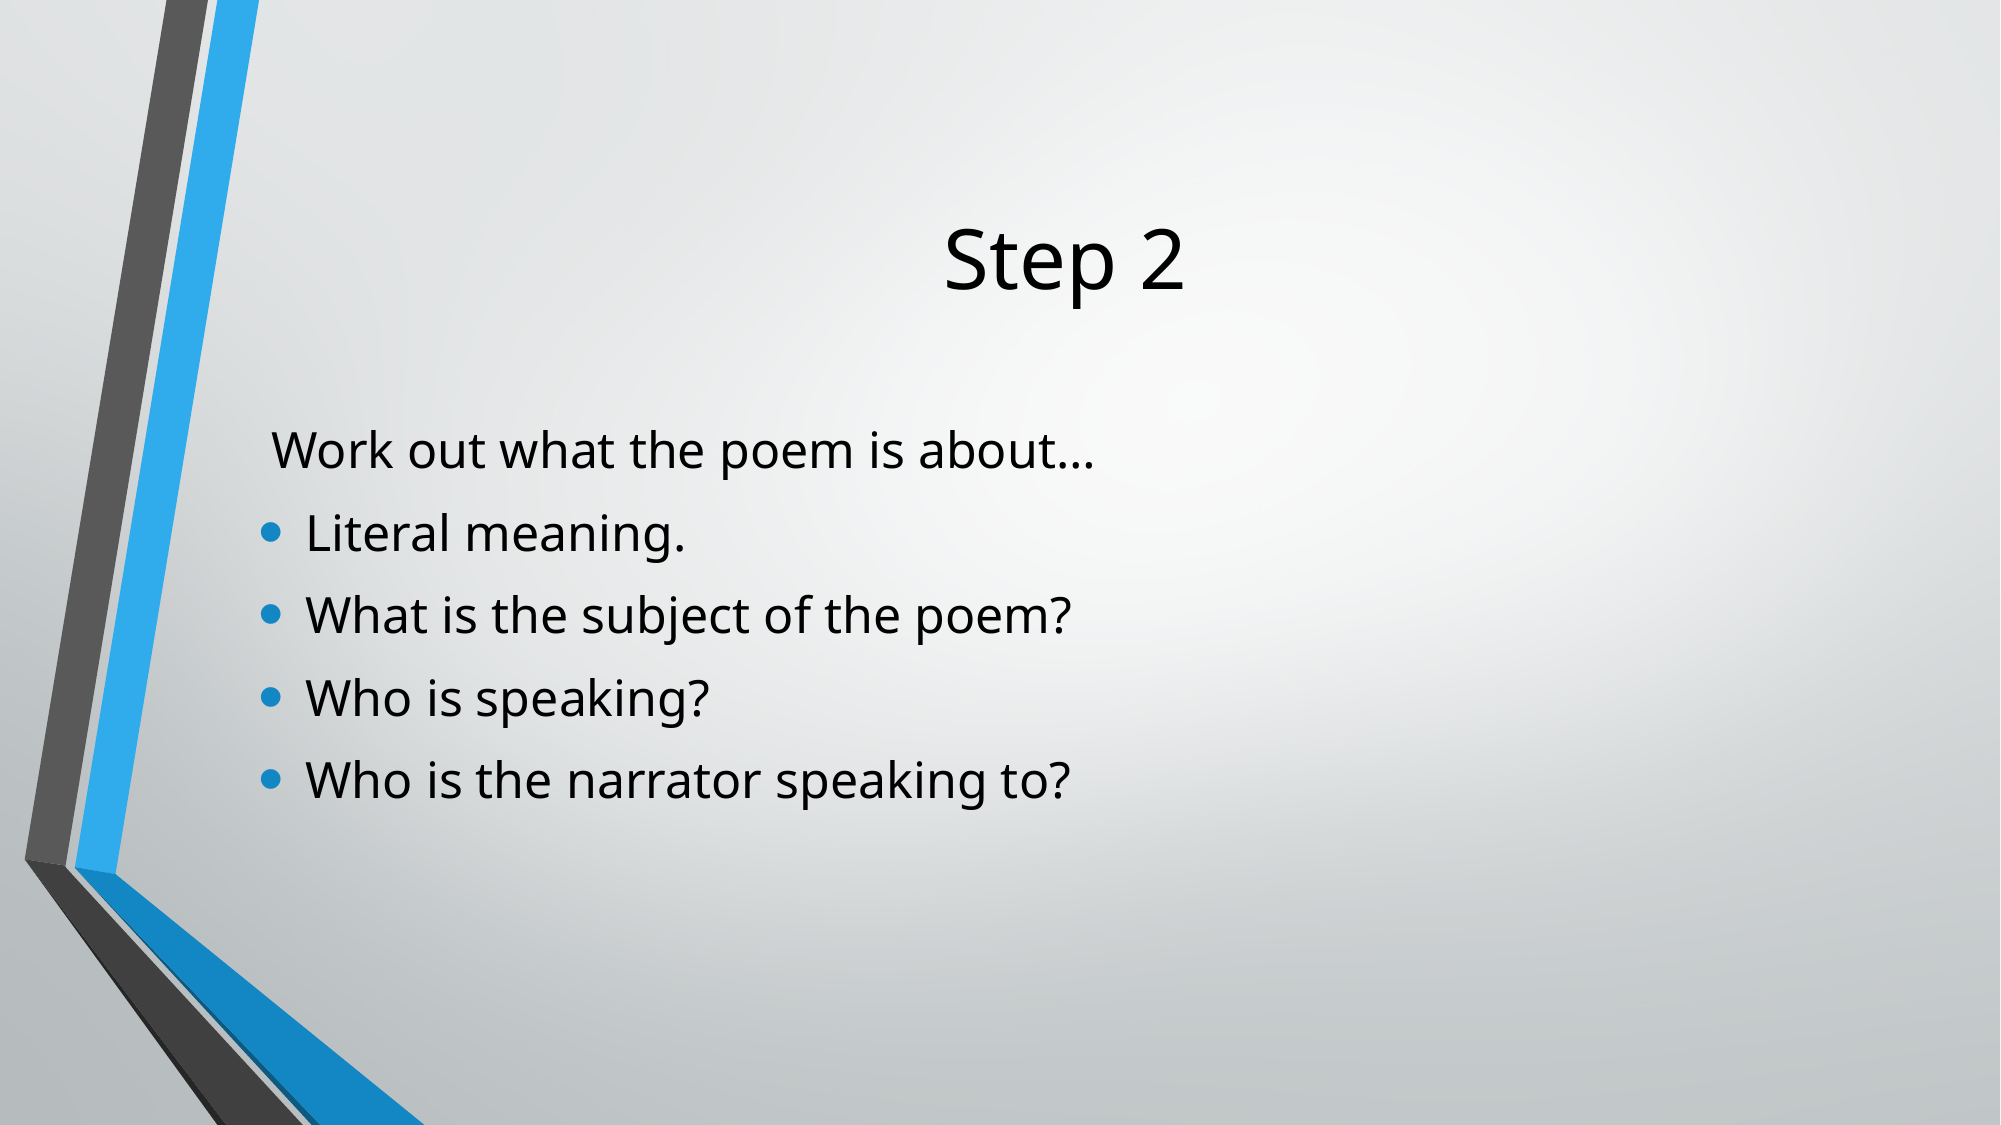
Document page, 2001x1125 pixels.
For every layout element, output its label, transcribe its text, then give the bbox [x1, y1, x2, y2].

title Step 2 [243, 112, 1887, 277]
list Work out what the poem is about… Literal meaning. What is the subject of the poem? Who is speaking? Who is the narrator speaking to? [243, 277, 1887, 950]
